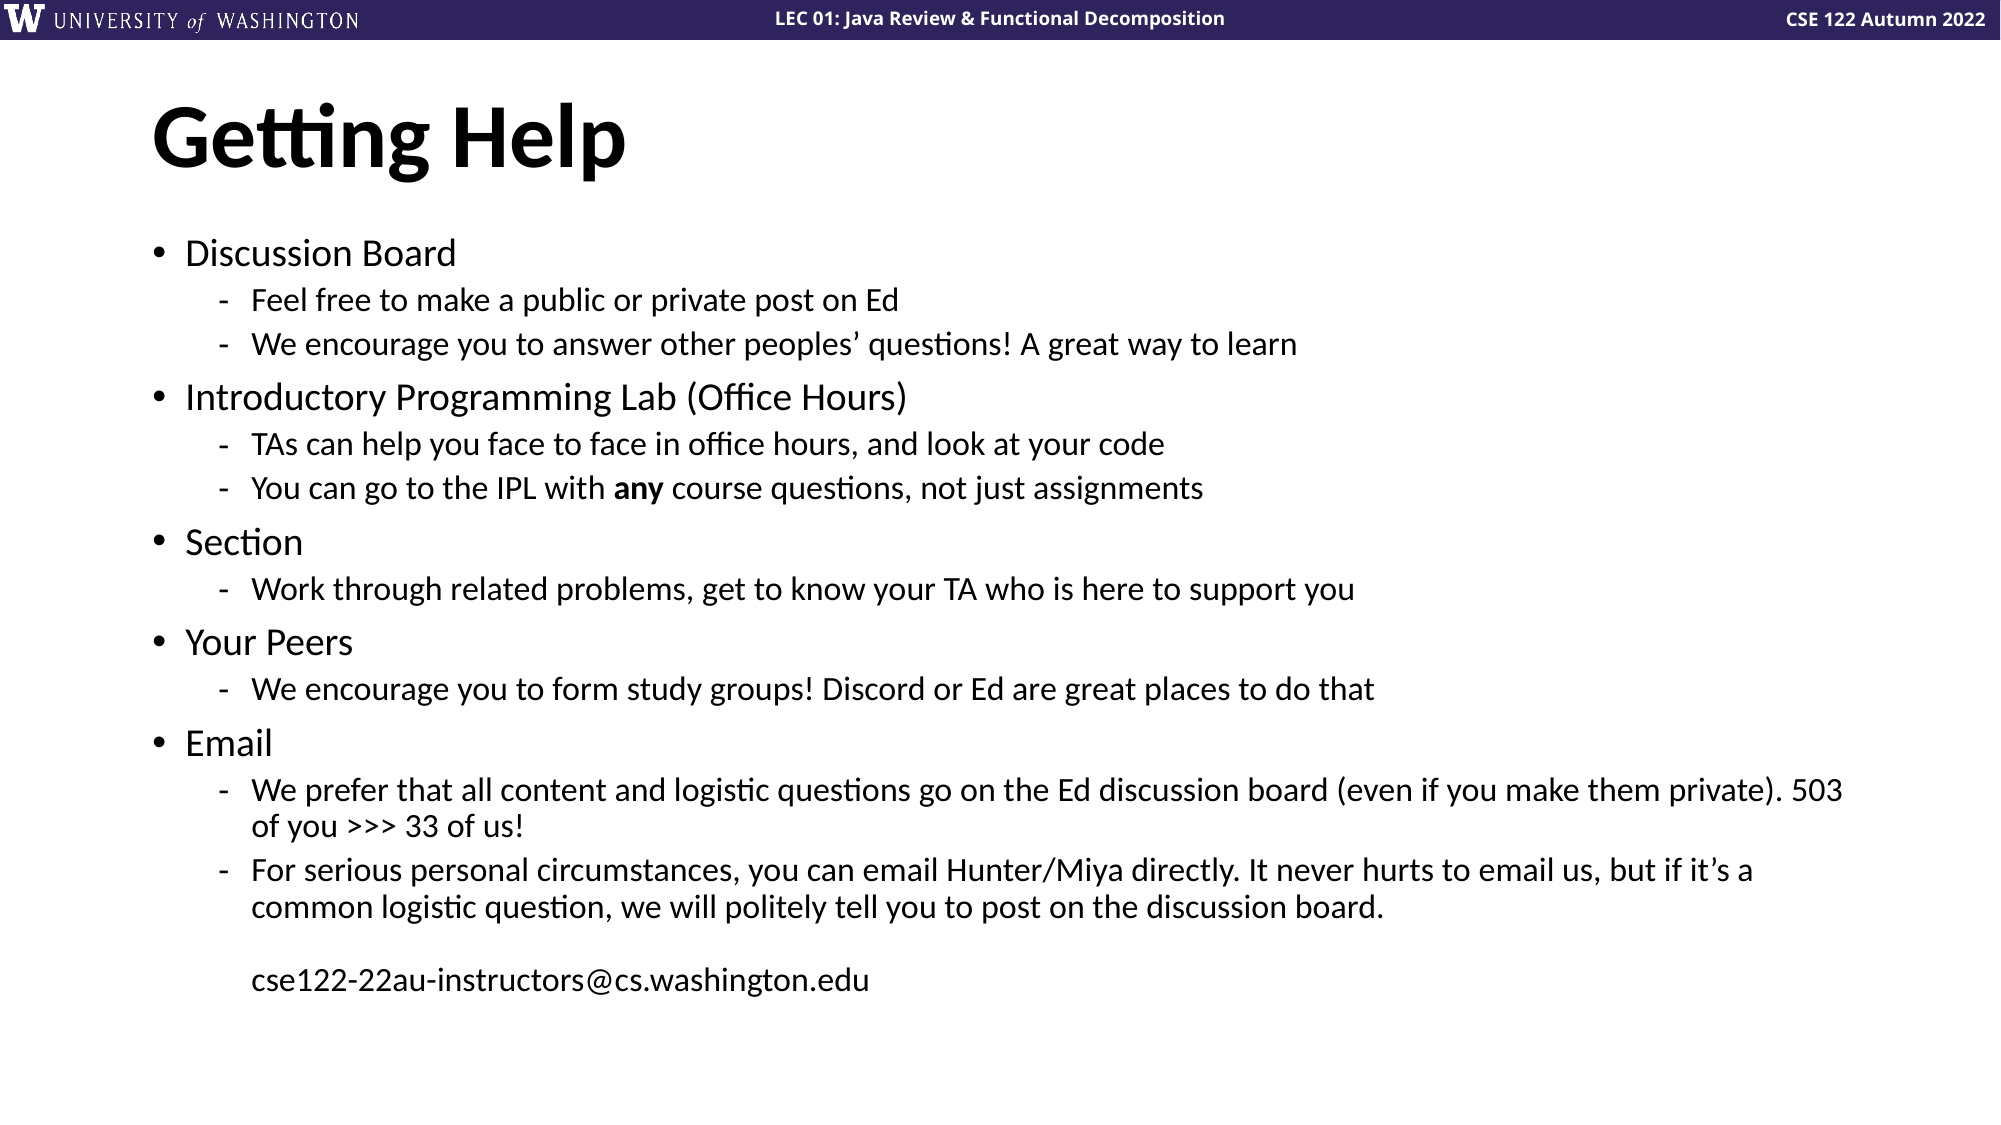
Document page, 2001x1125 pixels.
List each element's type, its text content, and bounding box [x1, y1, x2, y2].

title Getting Help [137, 74, 1863, 200]
picture [4, 4, 358, 33]
list Discussion Board Feel free to make a public or private post on Ed We encourage you to answer other peoples’ questions! A great way to learn Introductory Programming Lab (Office Hours) TAs can help you face to face in office hours, and look at your code You can go to the IPL with any course questions, not just assignments Section Work through related problems, get to know your TA who is here to support you Your Peers We encourage you to form study groups! Discord or Ed are great places to do that Email We prefer that all content and logistic questions go on the Ed discussion board (even if you make them private). 503 of you >>> 33 of us! For serious personal circumstances, you can email Hunter/Miya directly. It never hurts to email us, but if it’s a common logistic question, we will politely tell you to post on the discussion board. cse122-22au-instructors@cs.washington.edu [137, 224, 1863, 1014]
